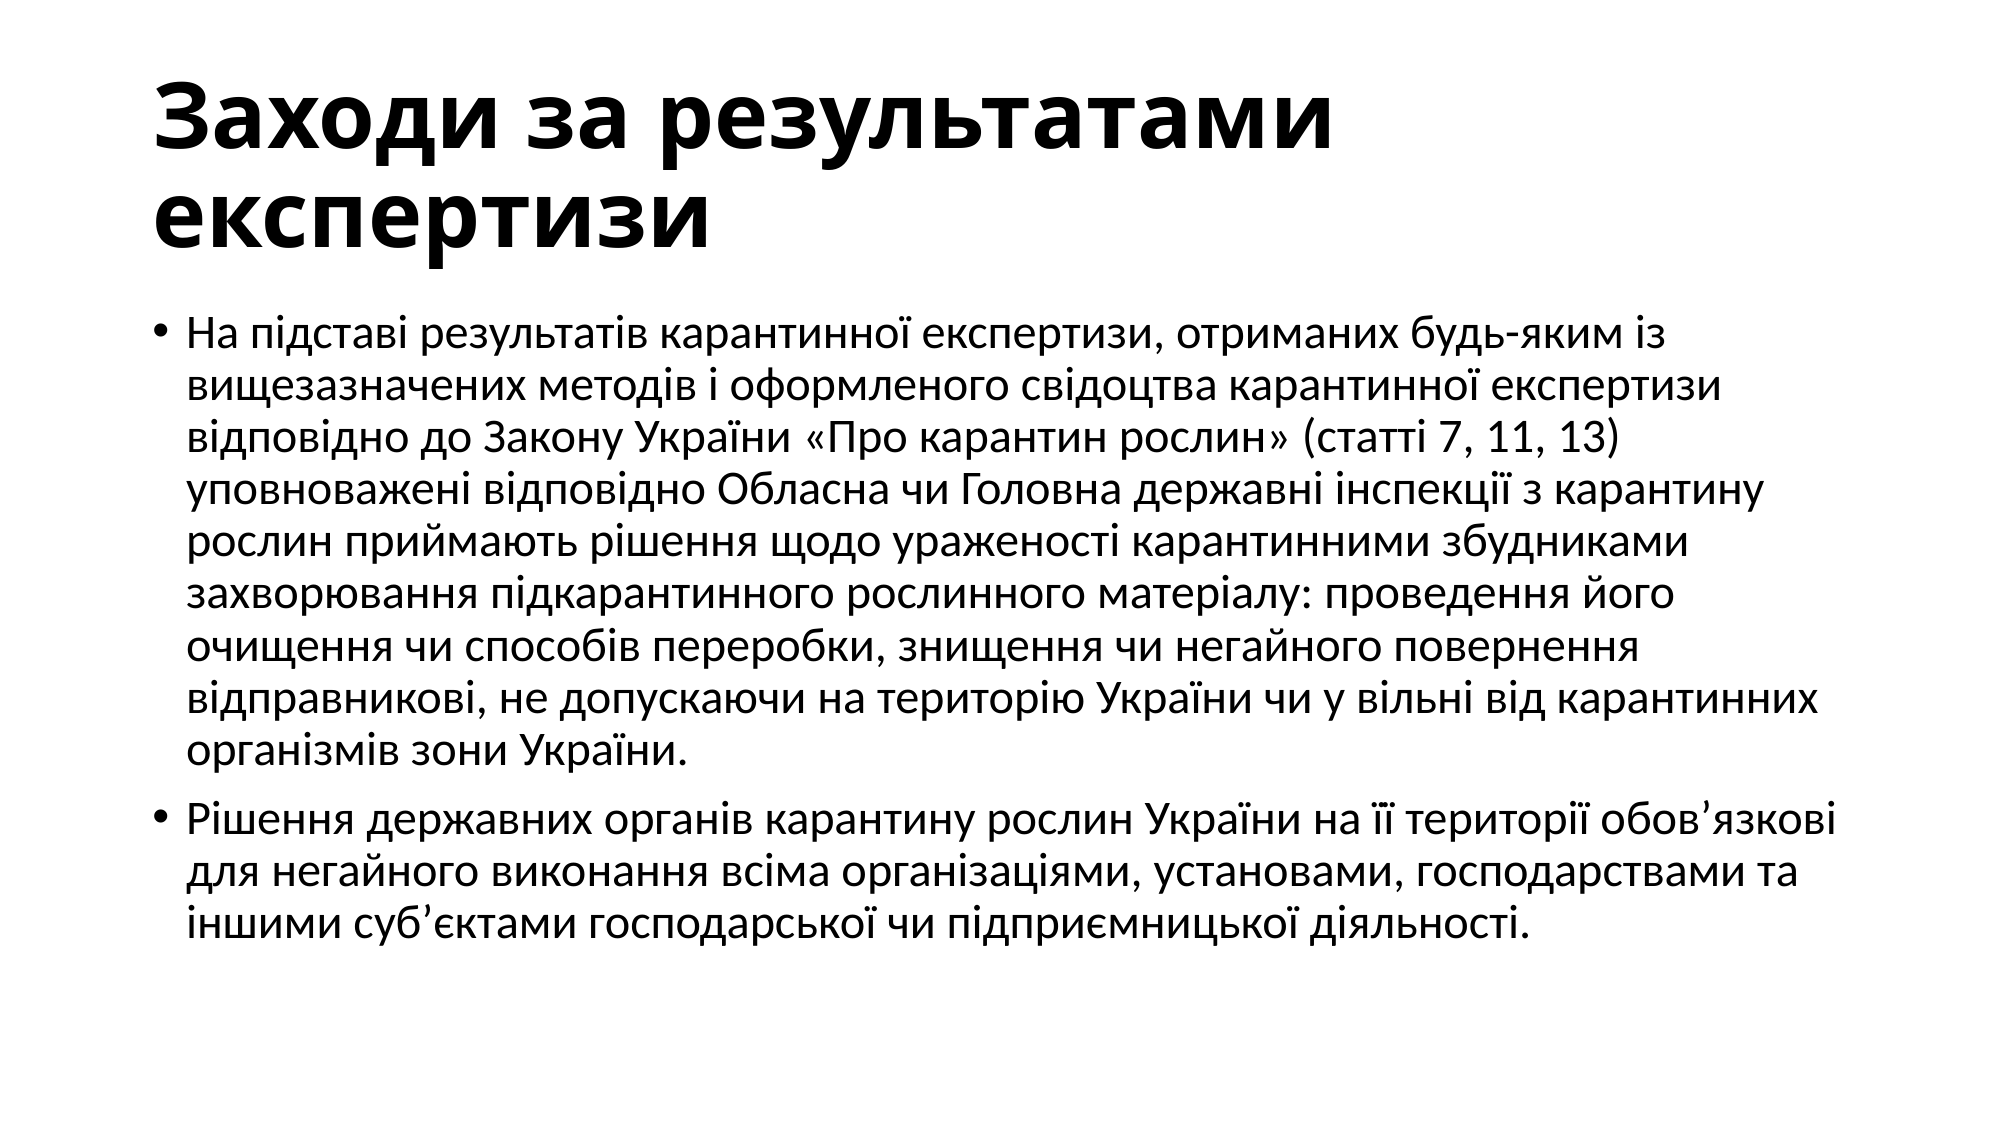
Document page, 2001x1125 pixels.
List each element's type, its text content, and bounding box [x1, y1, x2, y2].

title Заходи за результатами експертизи [137, 59, 1863, 278]
list На підставі результатів карантинної експертизи, отриманих будь-яким із вищезазначених методів і оформленого свідоцтва карантинної експертизи відповідно до Закону України «Про карантин рослин» (статті 7, 11, 13) уповноважені відповідно Обласна чи Головна державні інспекції з карантину рослин приймають рішення щодо ураженості карантинними збудниками захворювання підкарантинного рослинного матеріалу: проведення його очищення чи способів переробки, знищення чи негайного повернення відправникові, не допускаючи на територію України чи у вільні від карантинних організмів зони України. Рішення державних органів карантину рослин України на її території обов’язкові для негайного виконання всіма організаціями, установами, господарствами та іншими суб’єктами господарської чи підприємницької діяльності. [137, 299, 1863, 1014]
